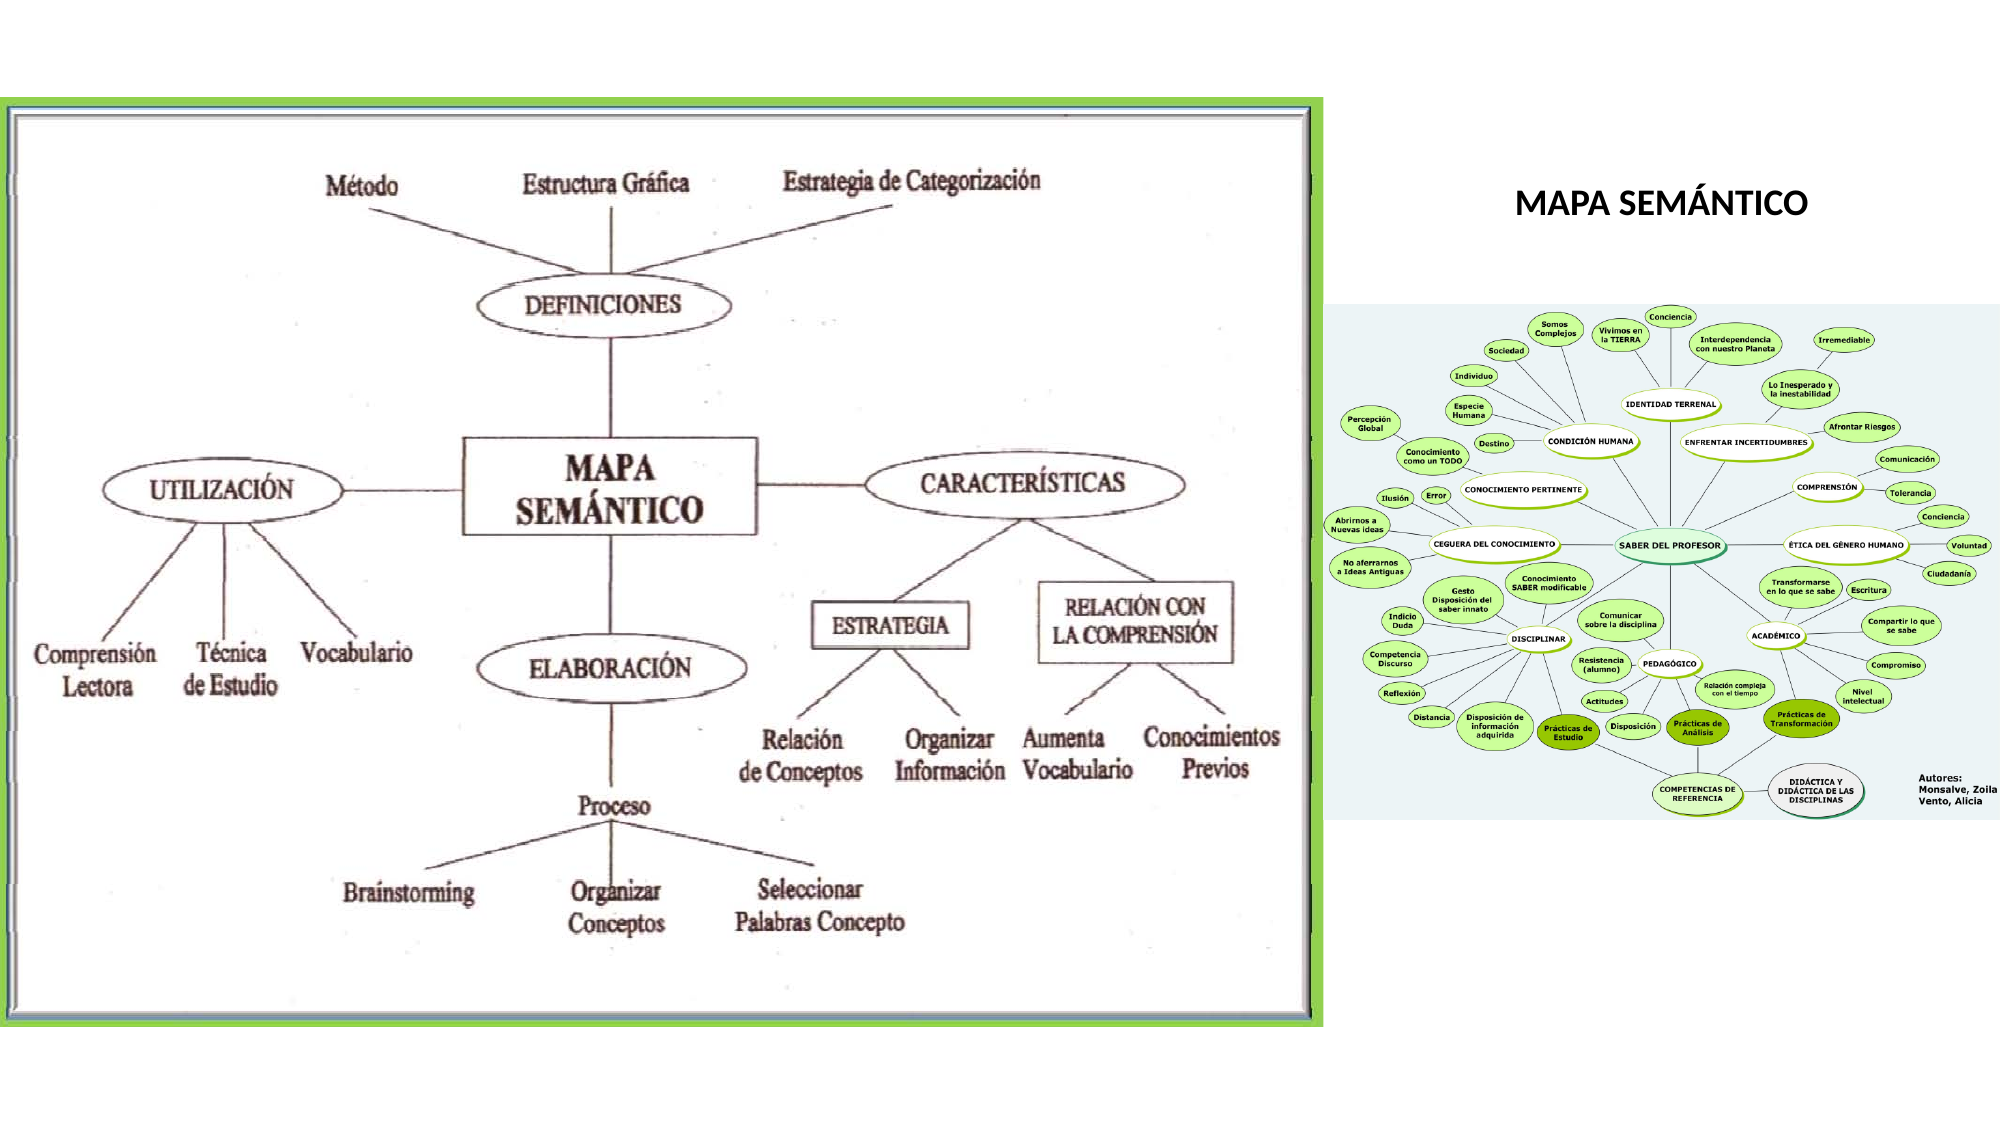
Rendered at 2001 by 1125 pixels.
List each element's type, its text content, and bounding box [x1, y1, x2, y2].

picture [0, 97, 2000, 1027]
text_box MAPA SEMÁNTICO [1436, 170, 1887, 231]
